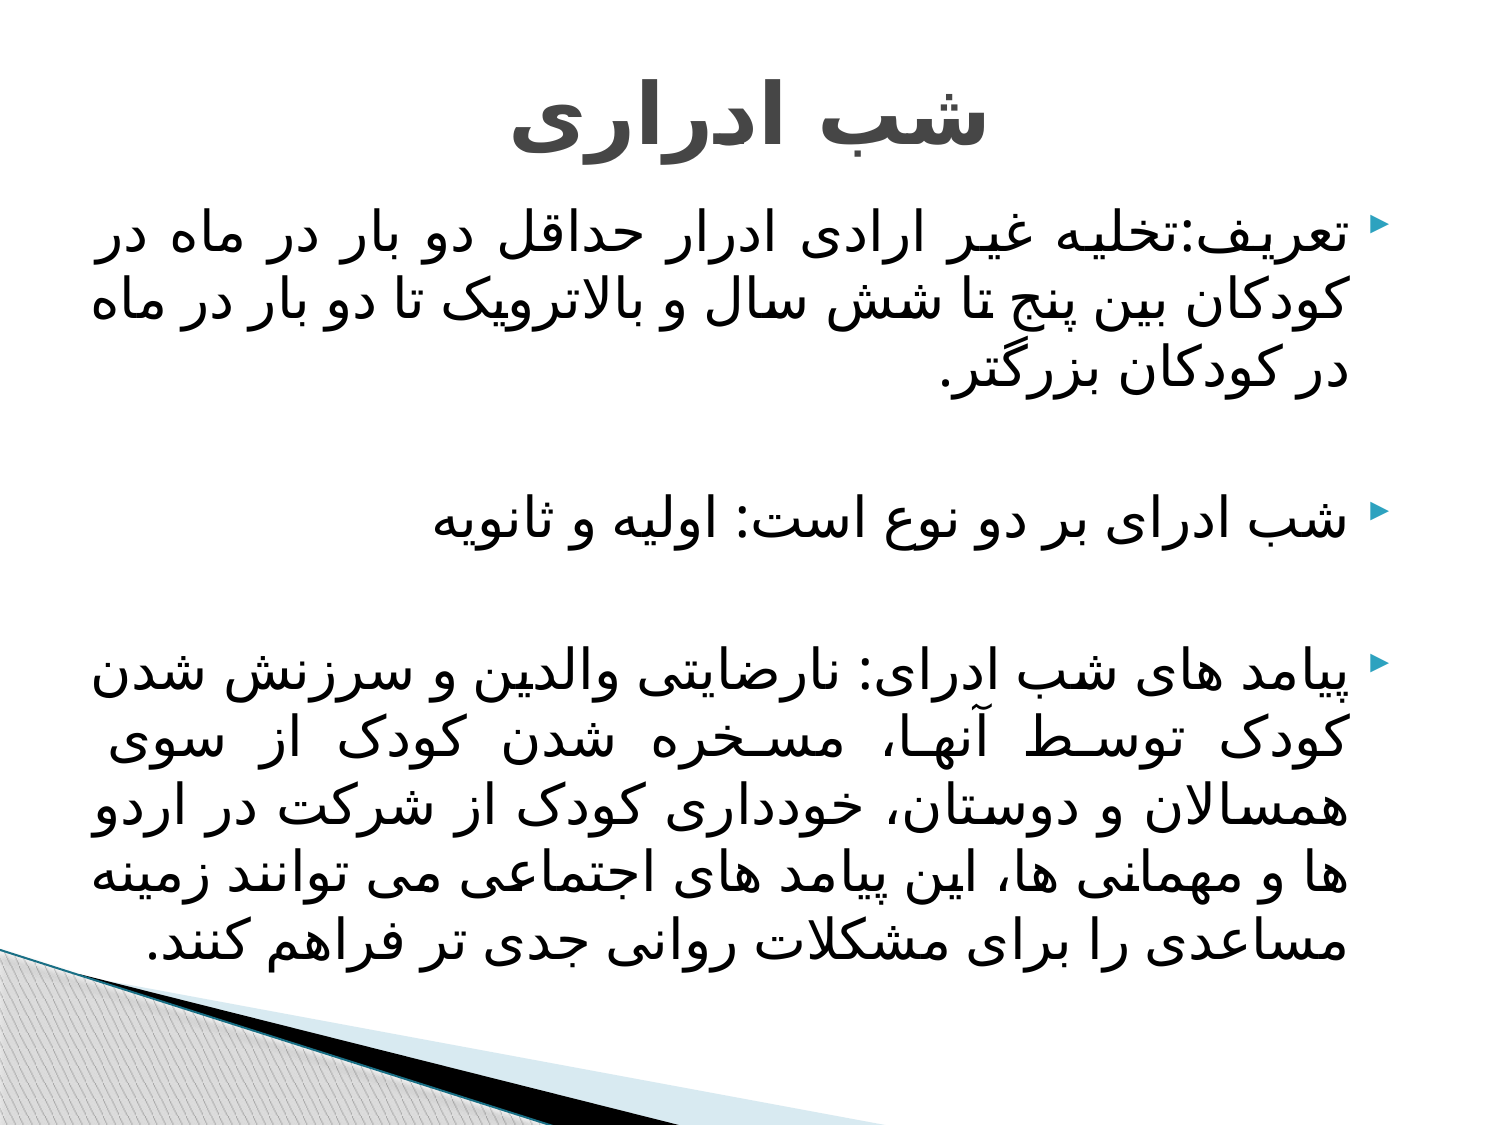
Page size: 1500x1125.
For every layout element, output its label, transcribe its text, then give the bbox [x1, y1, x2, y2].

title شب ادراری [75, 45, 1425, 176]
list تعریف:تخلیه غیر ارادی ادرار حداقل دو بار در ماه در کودکان بین پنج تا شش سال و بالاترویک تا دو بار در ماه در کودکان بزرگتر. شب ادرای بر دو نوع است: اولیه و ثانویه پیامد های شب ادرای: نارضایتی والدین و سرزنش شدن کودک توسط آنها، مسخره شدن کودک از سوی همسالان و دوستان، خودداری کودک از شرکت در اردو ها و مهمانی ها، این پیامد های اجتماعی می توانند زمینه مساعدی را برای مشکلات روانی جدی تر فراهم کنند. [75, 187, 1425, 986]
